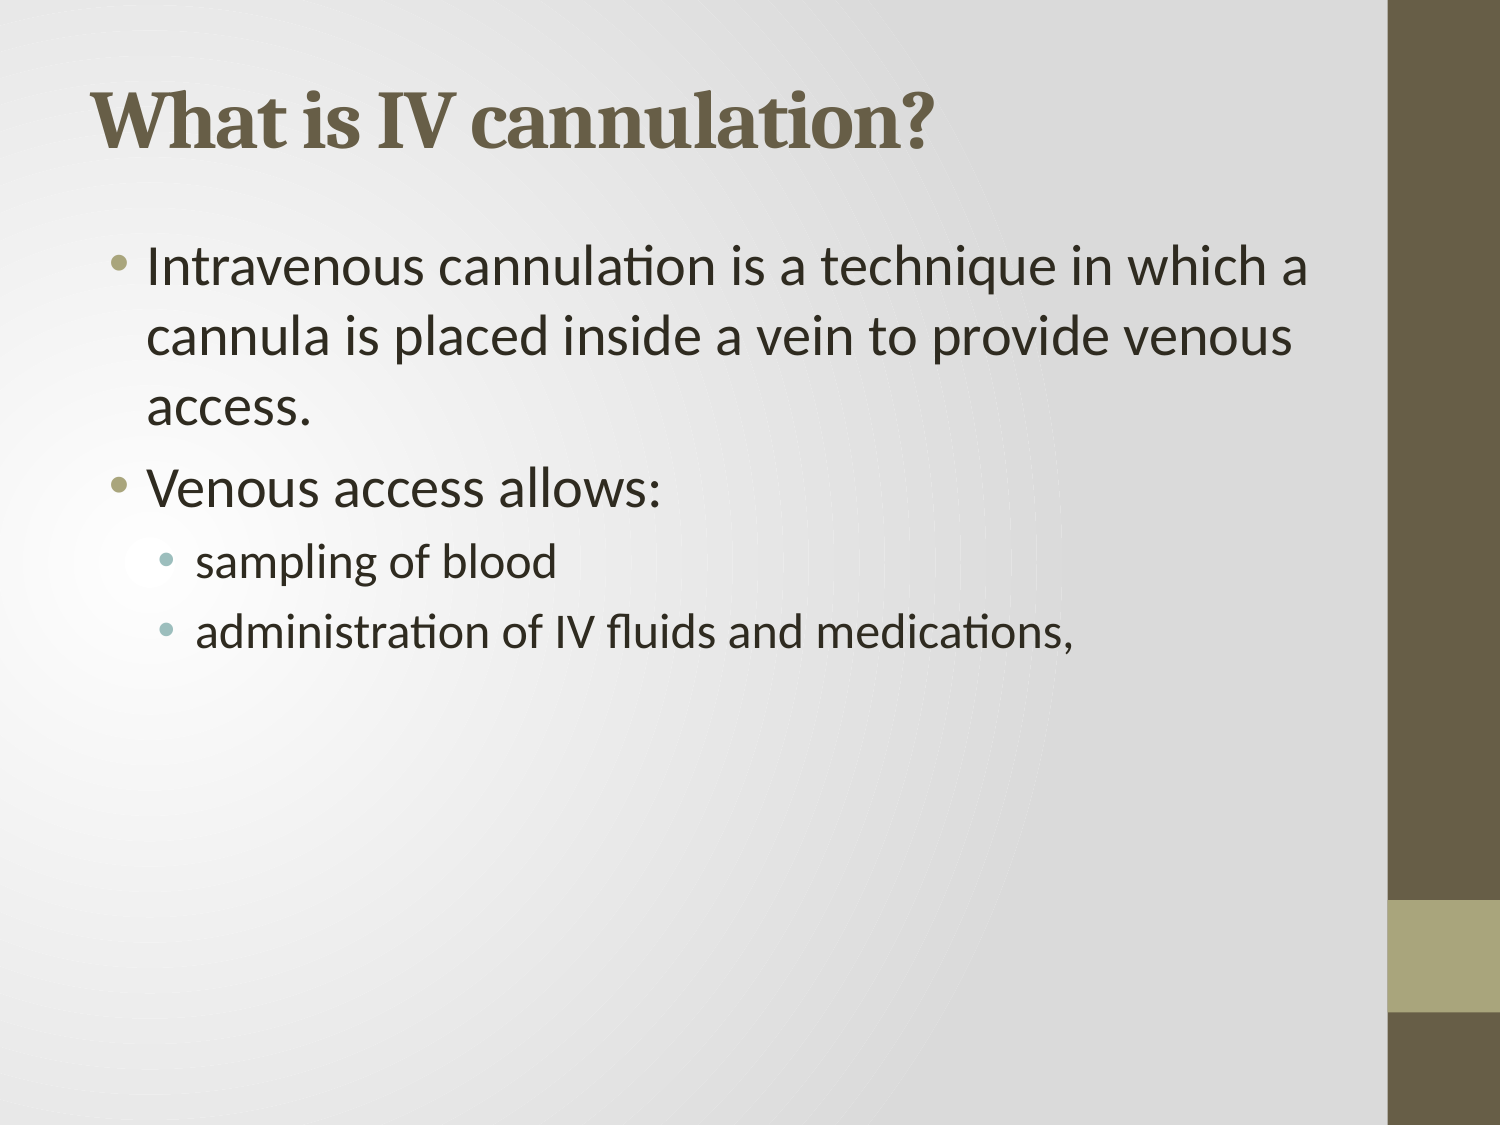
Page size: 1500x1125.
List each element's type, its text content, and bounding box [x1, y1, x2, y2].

title What is IV cannulation? [75, 45, 1353, 185]
list Intravenous cannulation is a technique in which a cannula is placed inside a vein to provide venous access. Venous access allows: sampling of blood administration of IV fluids and medications, [75, 219, 1353, 1050]
